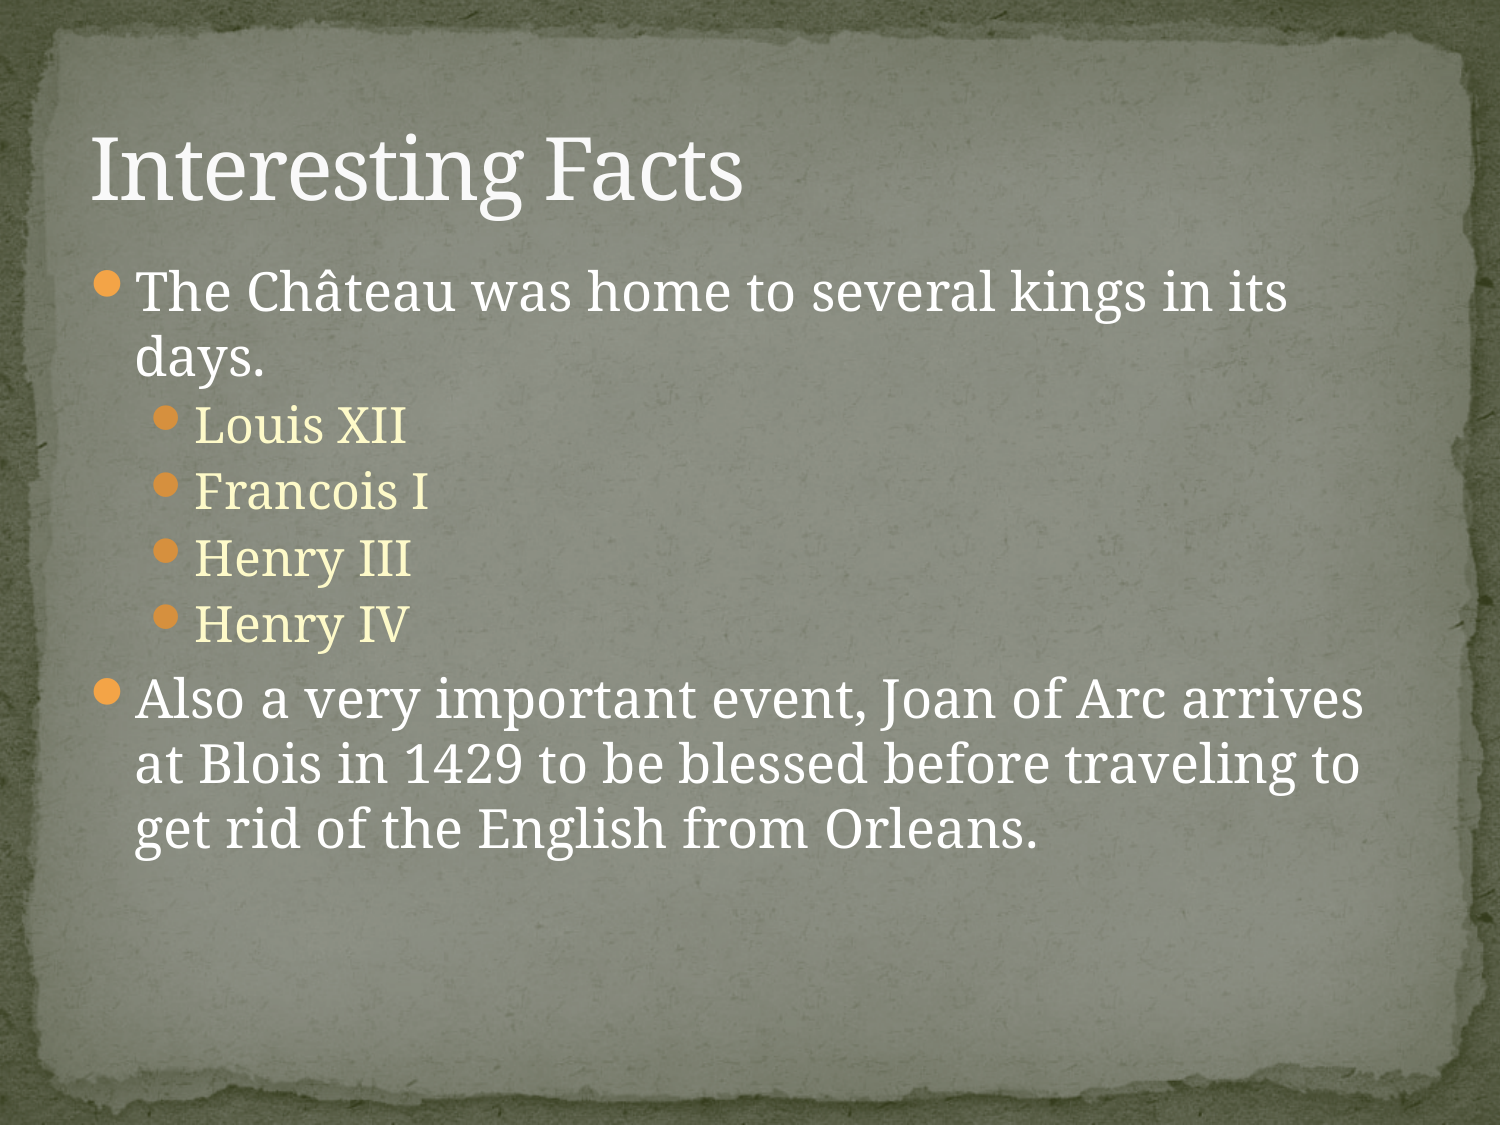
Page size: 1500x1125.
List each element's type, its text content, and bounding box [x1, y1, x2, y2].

list The Château was home to several kings in its days. Louis XII Francois I Henry III Henry IV Also a very important event, Joan of Arc arrives at Blois in 1429 to be blessed before traveling to get rid of the English from Orleans. [75, 249, 1425, 1000]
title Interesting Facts [74, 24, 1425, 225]
